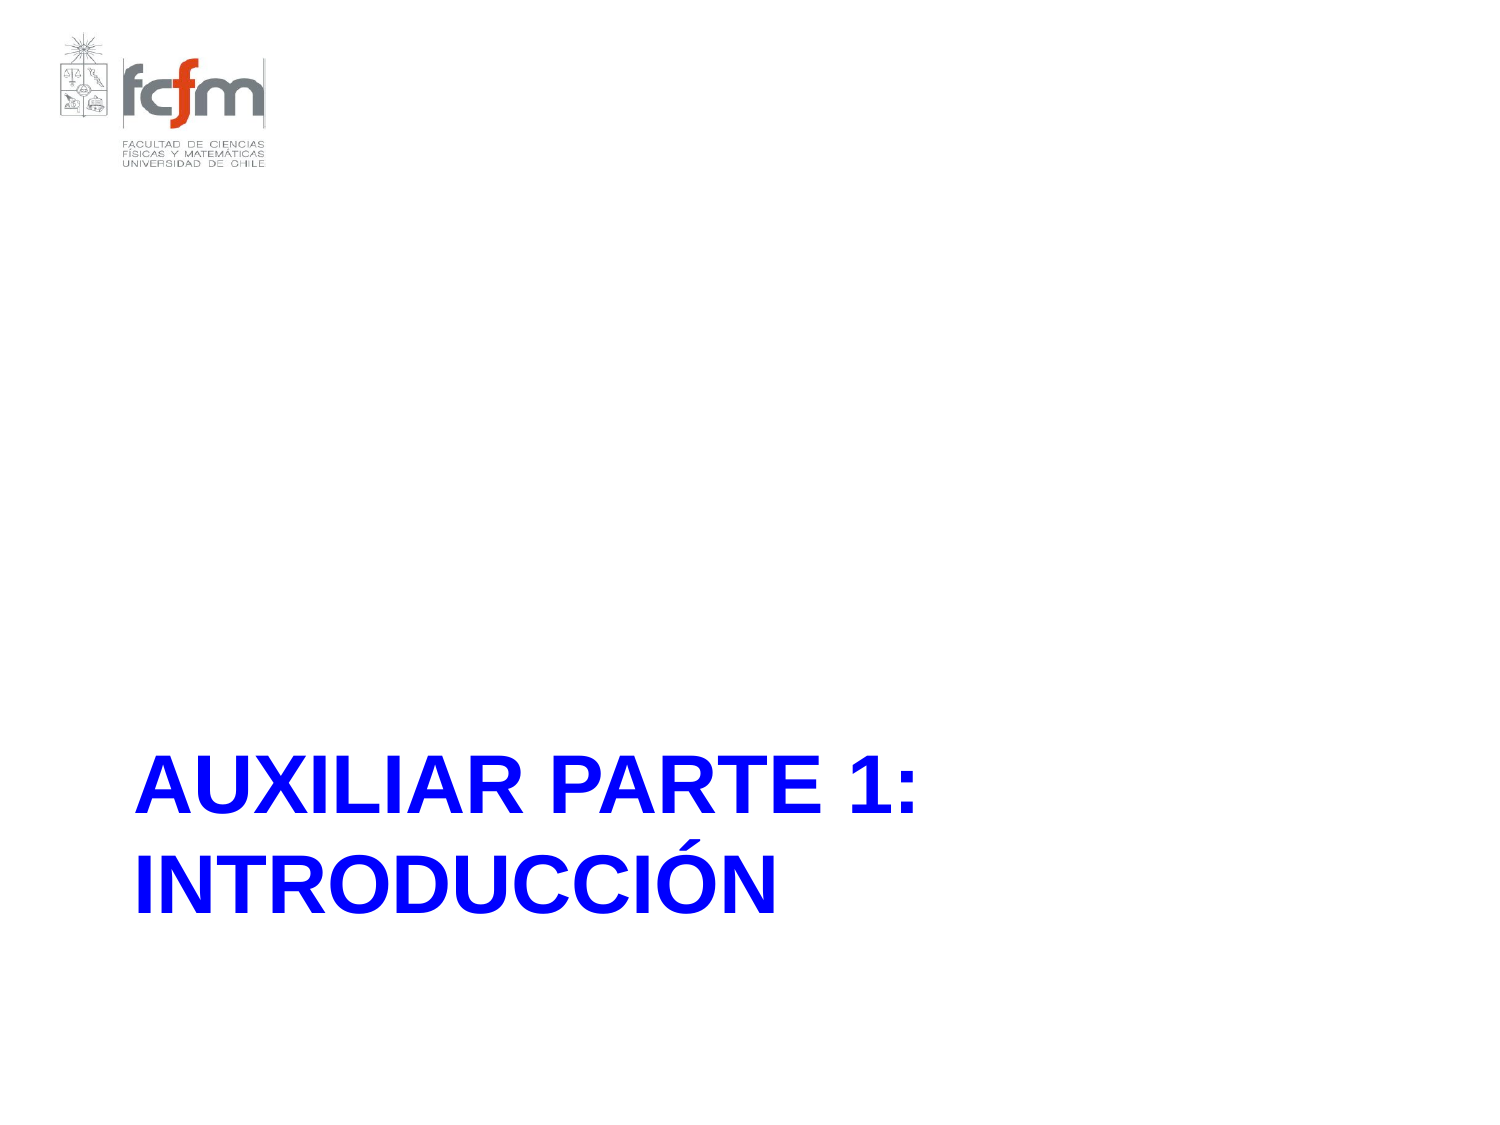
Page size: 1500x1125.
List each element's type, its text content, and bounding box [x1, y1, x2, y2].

title Auxiliar Parte 1: INTRODUCCIóN [118, 722, 1394, 947]
